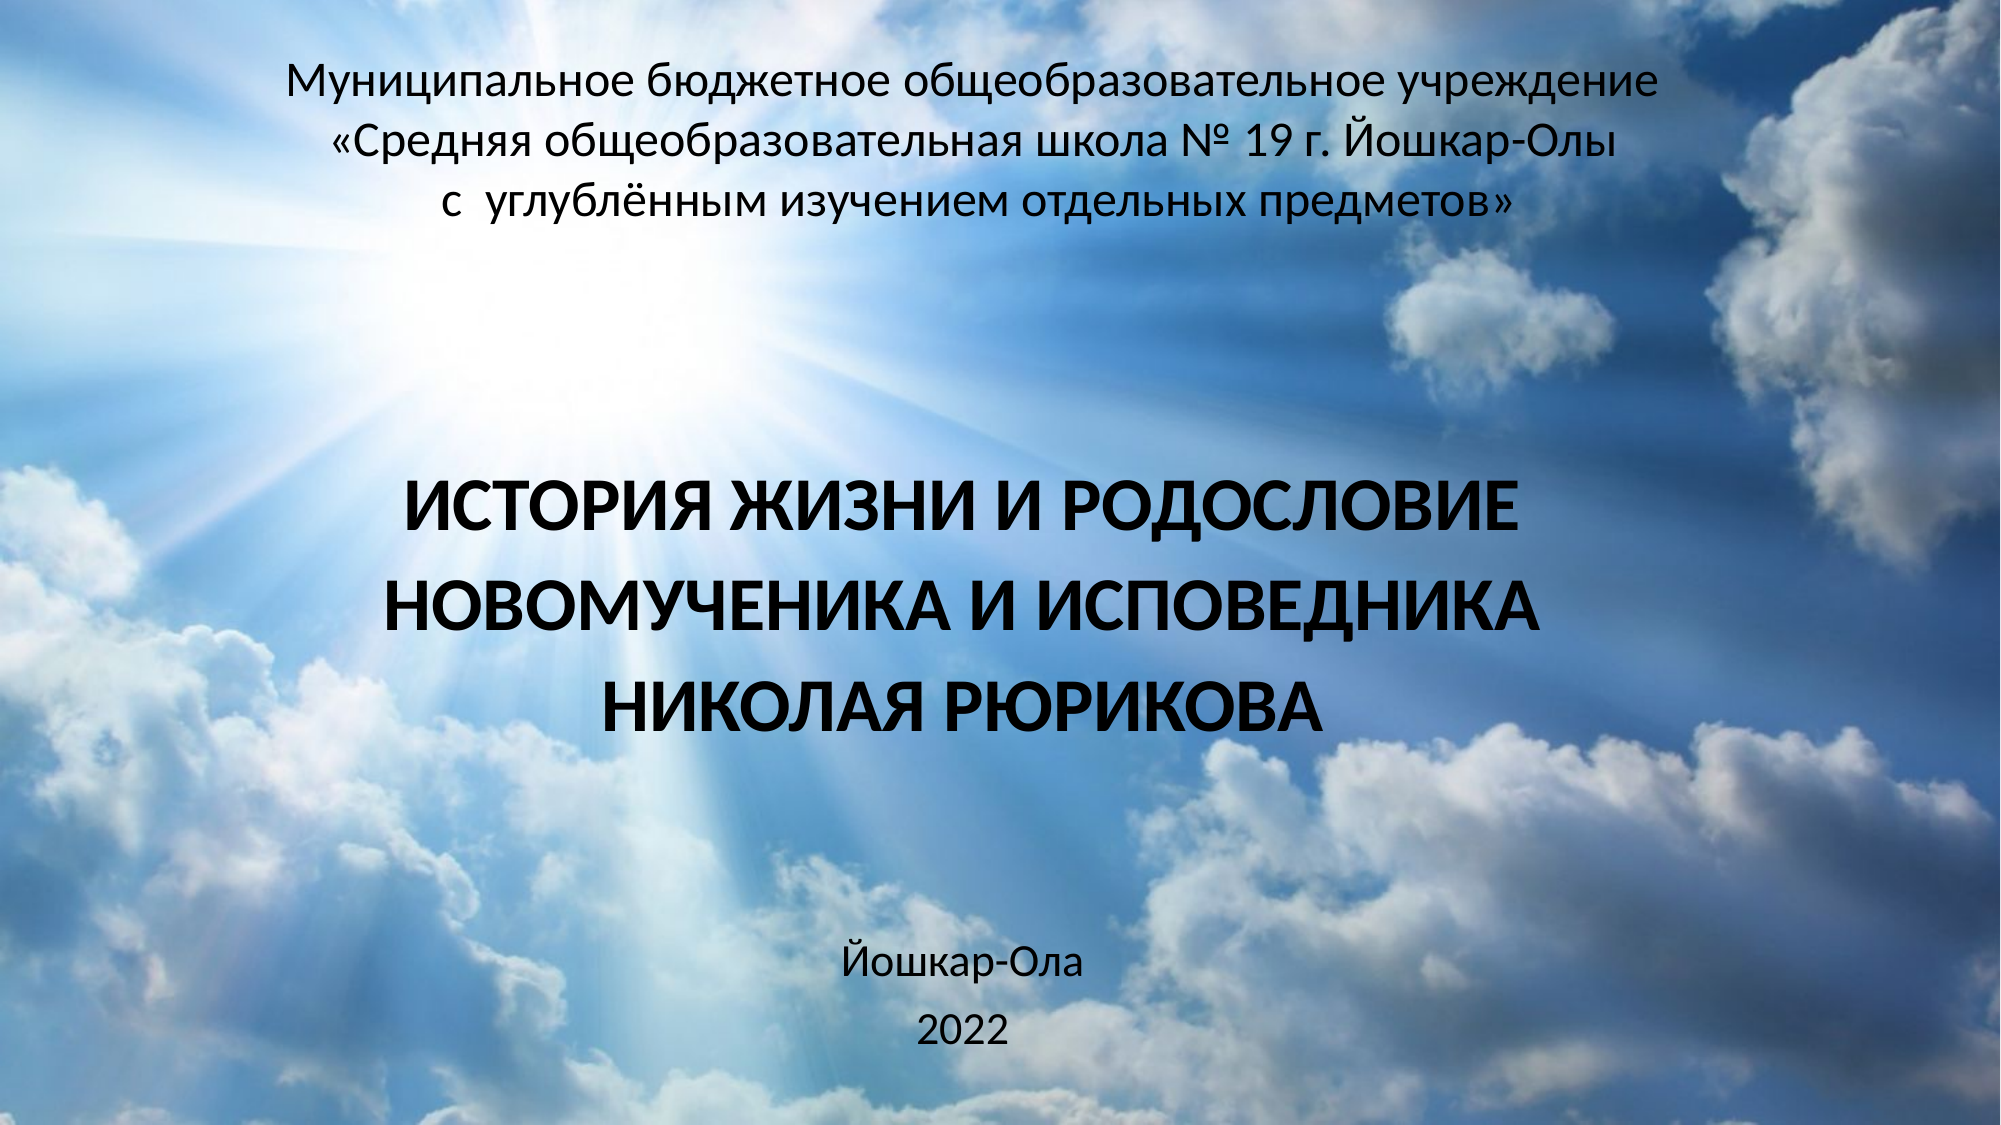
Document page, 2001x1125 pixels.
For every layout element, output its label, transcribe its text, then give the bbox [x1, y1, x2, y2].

subtitle ИСТОРИЯ ЖИЗНИ И РОДОСЛОВИЕ НОВОМУЧЕНИКА И ИСПОВЕДНИКА НИКОЛАЯ РЮРИКОВА Йошкар-Ола 2022 [212, 343, 1713, 1064]
title Муниципальное бюджетное общеобразовательное учреждение «Средняя общеобразовательная школа № 19 г. Йошкар-Олы с углублённым изучением отдельных предметов» [11, 10, 1946, 399]
picture [0, 0, 2001, 1125]
